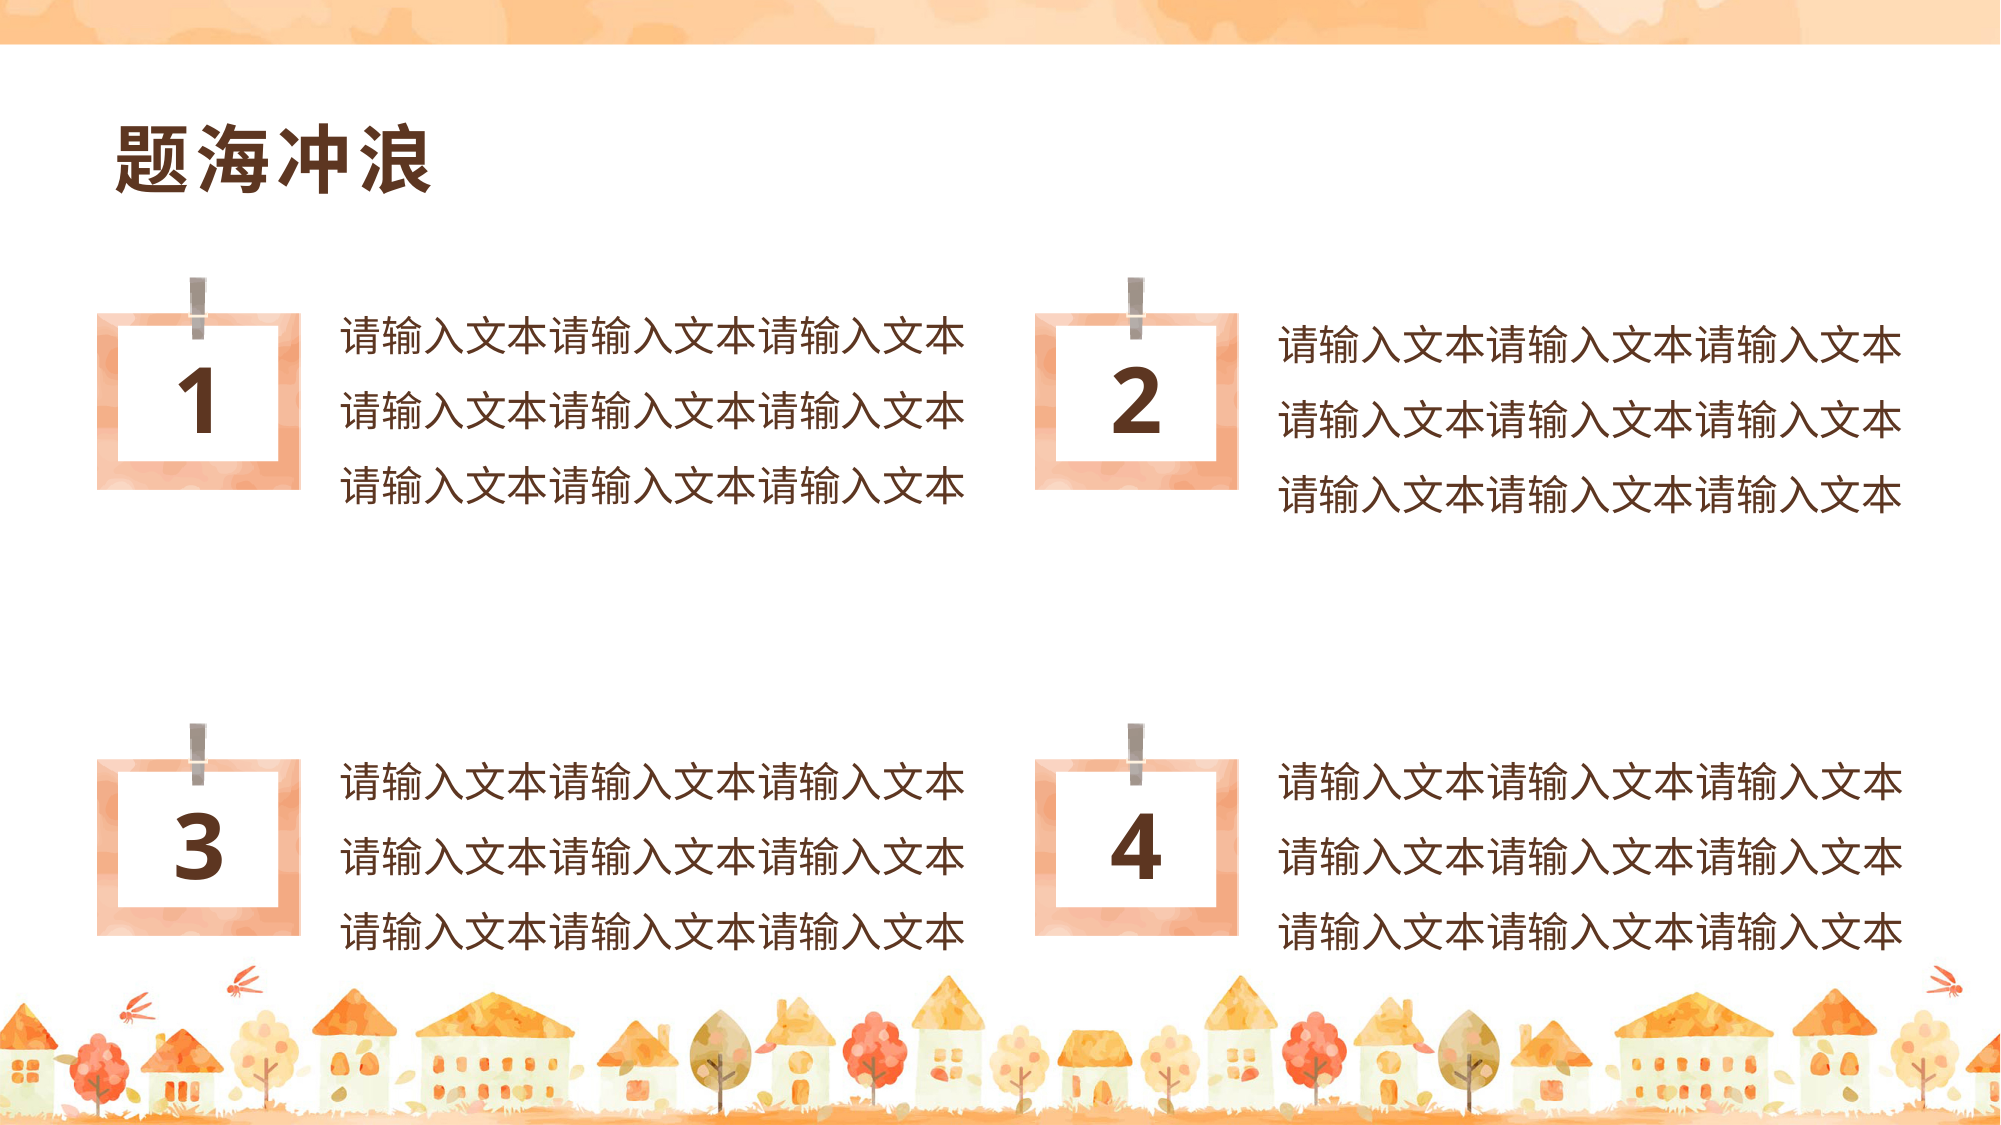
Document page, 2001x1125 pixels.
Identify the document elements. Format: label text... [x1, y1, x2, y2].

title 题海冲浪 [99, 99, 1900, 216]
picture [0, 0, 2001, 1125]
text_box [97, 242, 1949, 999]
